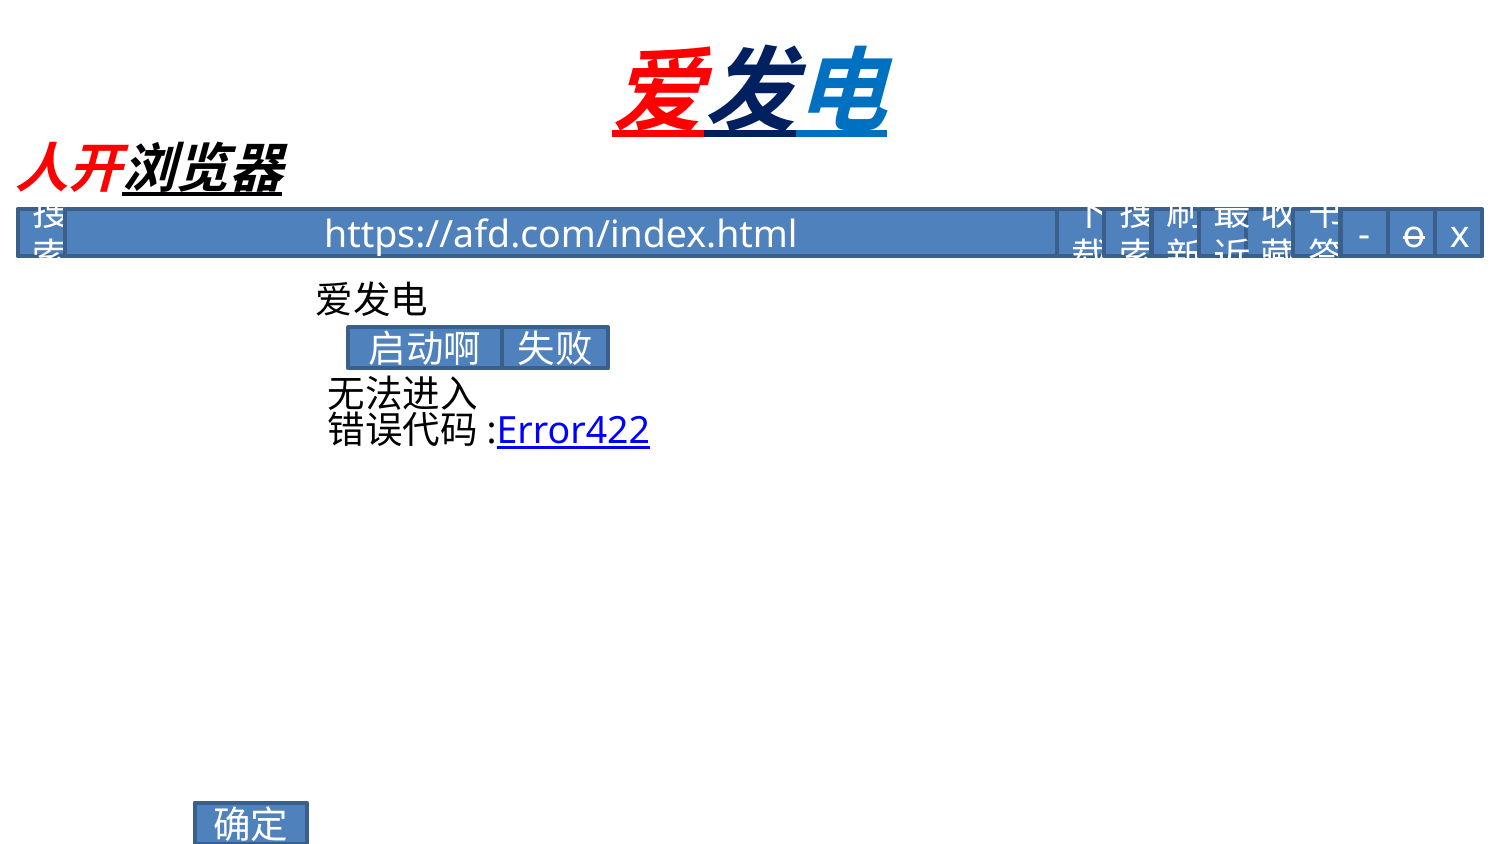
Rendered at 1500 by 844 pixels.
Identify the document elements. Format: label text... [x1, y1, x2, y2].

text_box 确定 [193, 801, 309, 844]
text_box 最近 [1197, 207, 1248, 258]
text_box 失败 [500, 325, 610, 370]
text_box 收藏 [1248, 207, 1291, 258]
title 爱发电 [0, 0, 1500, 174]
text_box 启动啊 [346, 325, 500, 370]
text_box 搜索 [16, 207, 63, 258]
text_box 爱发电 [301, 268, 455, 328]
list 人开浏览器 [0, 126, 372, 207]
text_box 刷新 [1149, 207, 1197, 258]
text_box https://afd.com/index.html [63, 207, 1059, 258]
text_box x [1433, 207, 1484, 258]
text_box 无法进入 [312, 362, 668, 398]
text_box 搜索 [1102, 207, 1149, 258]
text_box 错误代码:Error422 [312, 398, 727, 464]
text_box - [1338, 207, 1386, 258]
text_box 书签 [1291, 207, 1338, 258]
text_box o [1386, 207, 1433, 258]
text_box 下载 [1059, 207, 1102, 258]
